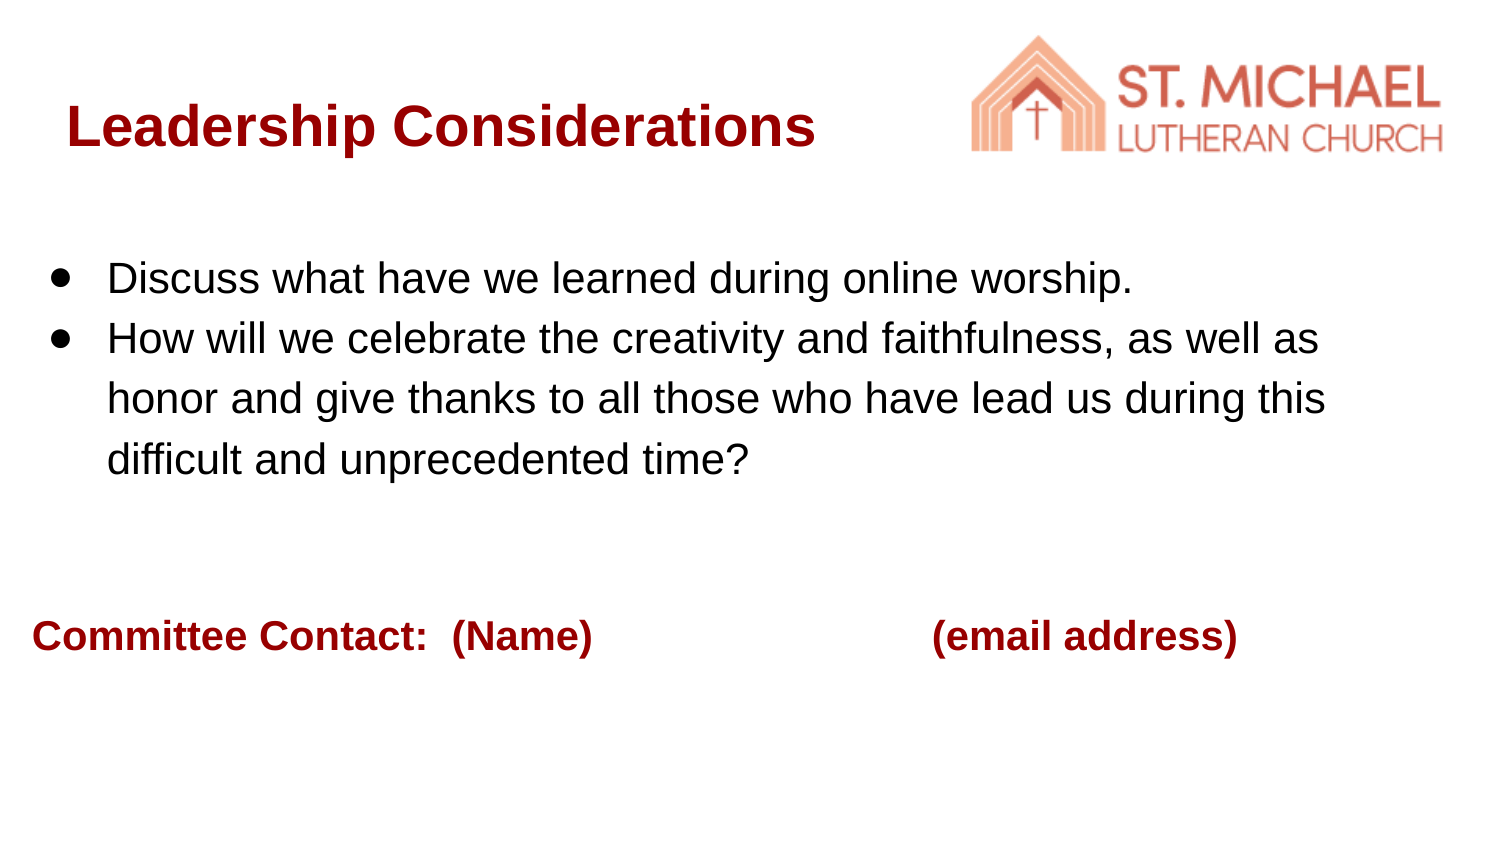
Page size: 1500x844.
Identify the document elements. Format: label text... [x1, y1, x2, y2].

list Discuss what have we learned during online worship. How will we celebrate the creativity and faithfulness, as well as honor and give thanks to all those who have lead us during this difficult and unprecedented time? Committee Contact: (Name) (email address) [16, 226, 1415, 787]
title Leadership Considerations [51, 72, 956, 167]
picture [961, 22, 1450, 168]
